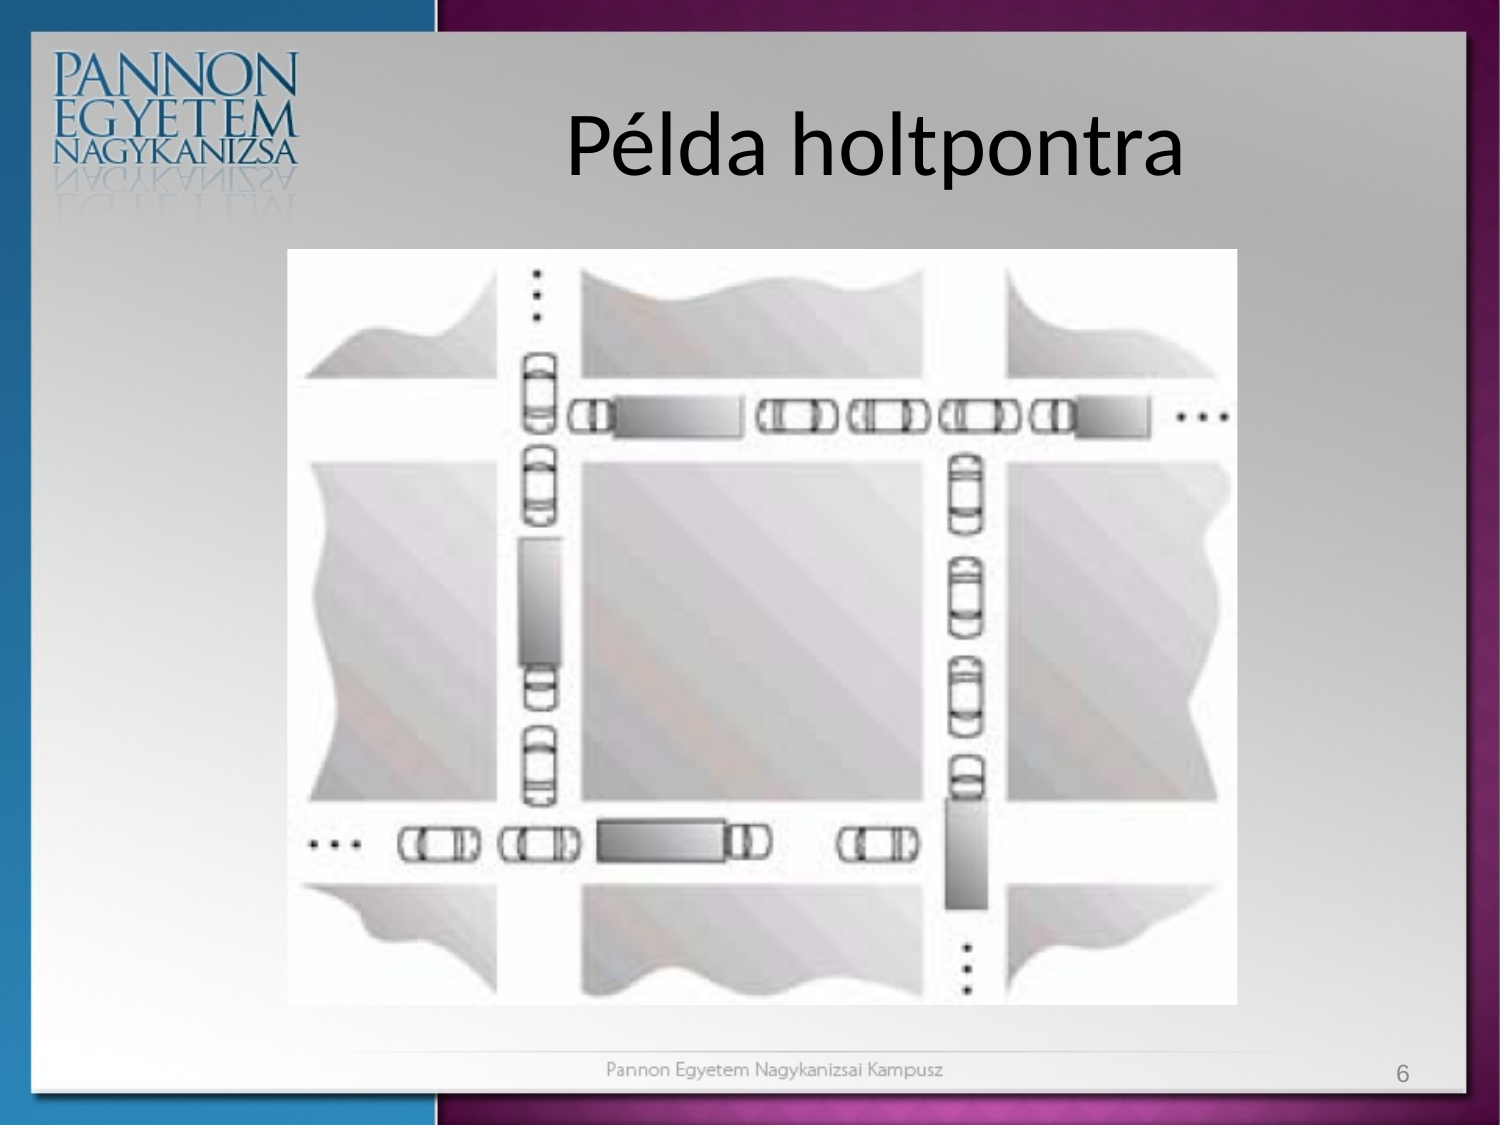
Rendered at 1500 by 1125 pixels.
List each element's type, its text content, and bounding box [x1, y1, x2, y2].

title Példa holtpontra [328, 45, 1425, 233]
picture [0, 0, 1500, 1125]
slide_number 6 [1074, 1042, 1425, 1103]
